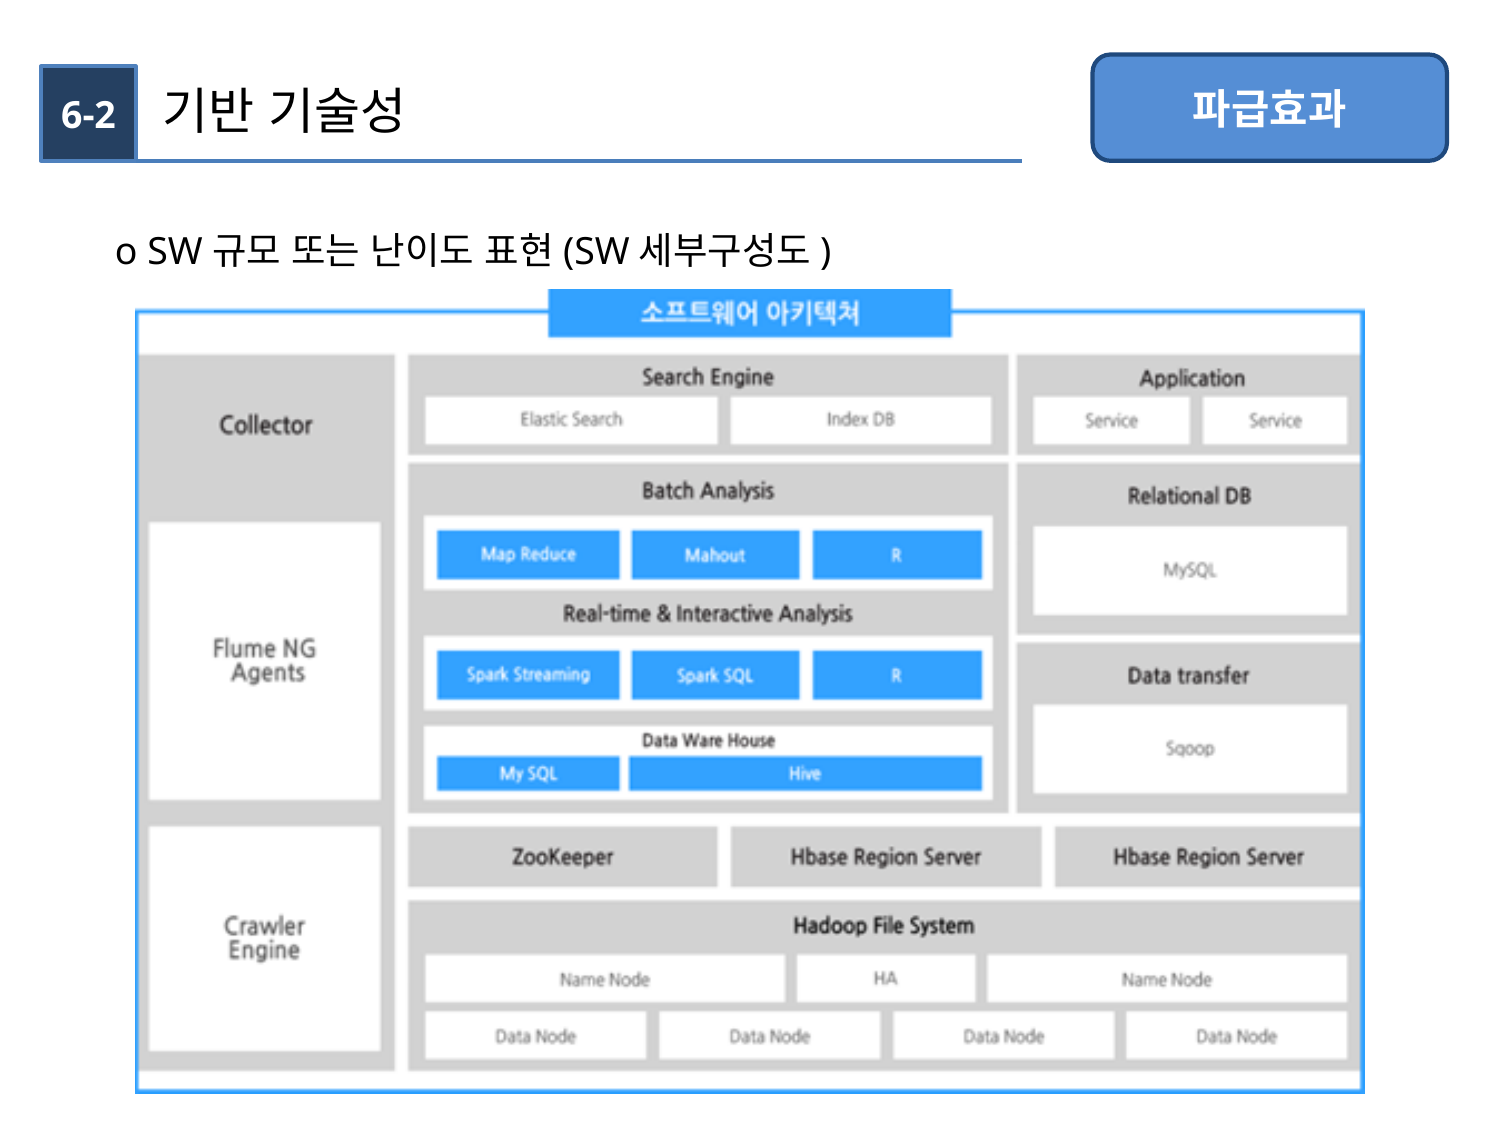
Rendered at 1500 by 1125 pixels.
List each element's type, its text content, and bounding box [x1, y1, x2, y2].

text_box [40, 66, 1022, 162]
text_box 파급효과 [1090, 52, 1450, 163]
text_box o SW규모 또는 난이도 표현(SW세부구성도) [100, 219, 869, 280]
picture [135, 289, 1365, 1095]
